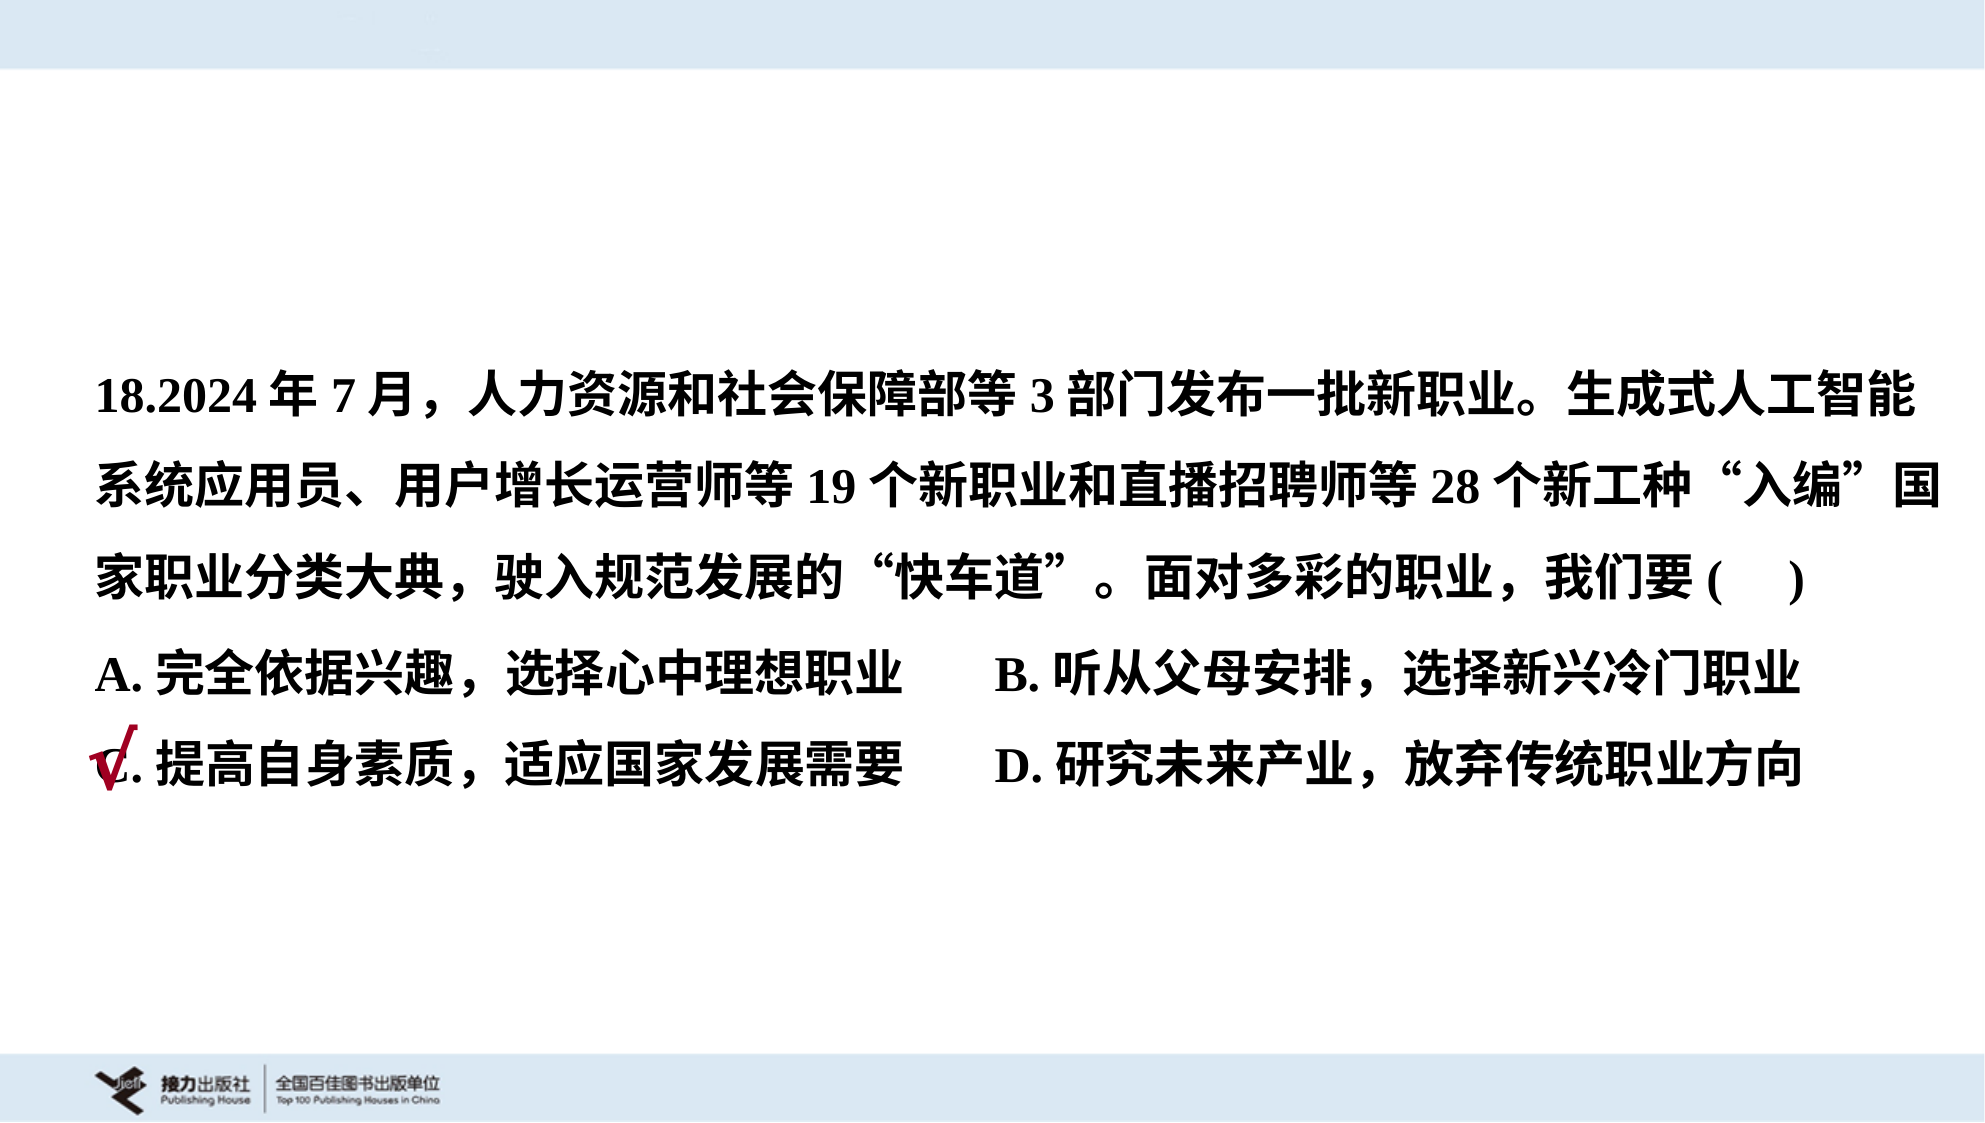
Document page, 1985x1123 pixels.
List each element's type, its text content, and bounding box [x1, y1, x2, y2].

text_box 18.2024年7月，人力资源和社会保障部等3部门发布一批新职业。生成式人工智能 系统应用员、用户增长运营师等19个新职业和直播招聘师等28个新工种“入编”国 家职业分类大典，驶入规范发展的“快车道”。面对多彩的职业，我们要( ) [94, 330, 1892, 606]
text_box A.完全依据兴趣，选择心中理想职业 B.听从父母安排，选择新兴冷门职业 C.提高自身素质，适应国家发展需要 D.研究未来产业，放弃传统职业方向 [94, 609, 1892, 793]
picture [0, 0, 1985, 1122]
text_box √ [86, 712, 139, 806]
